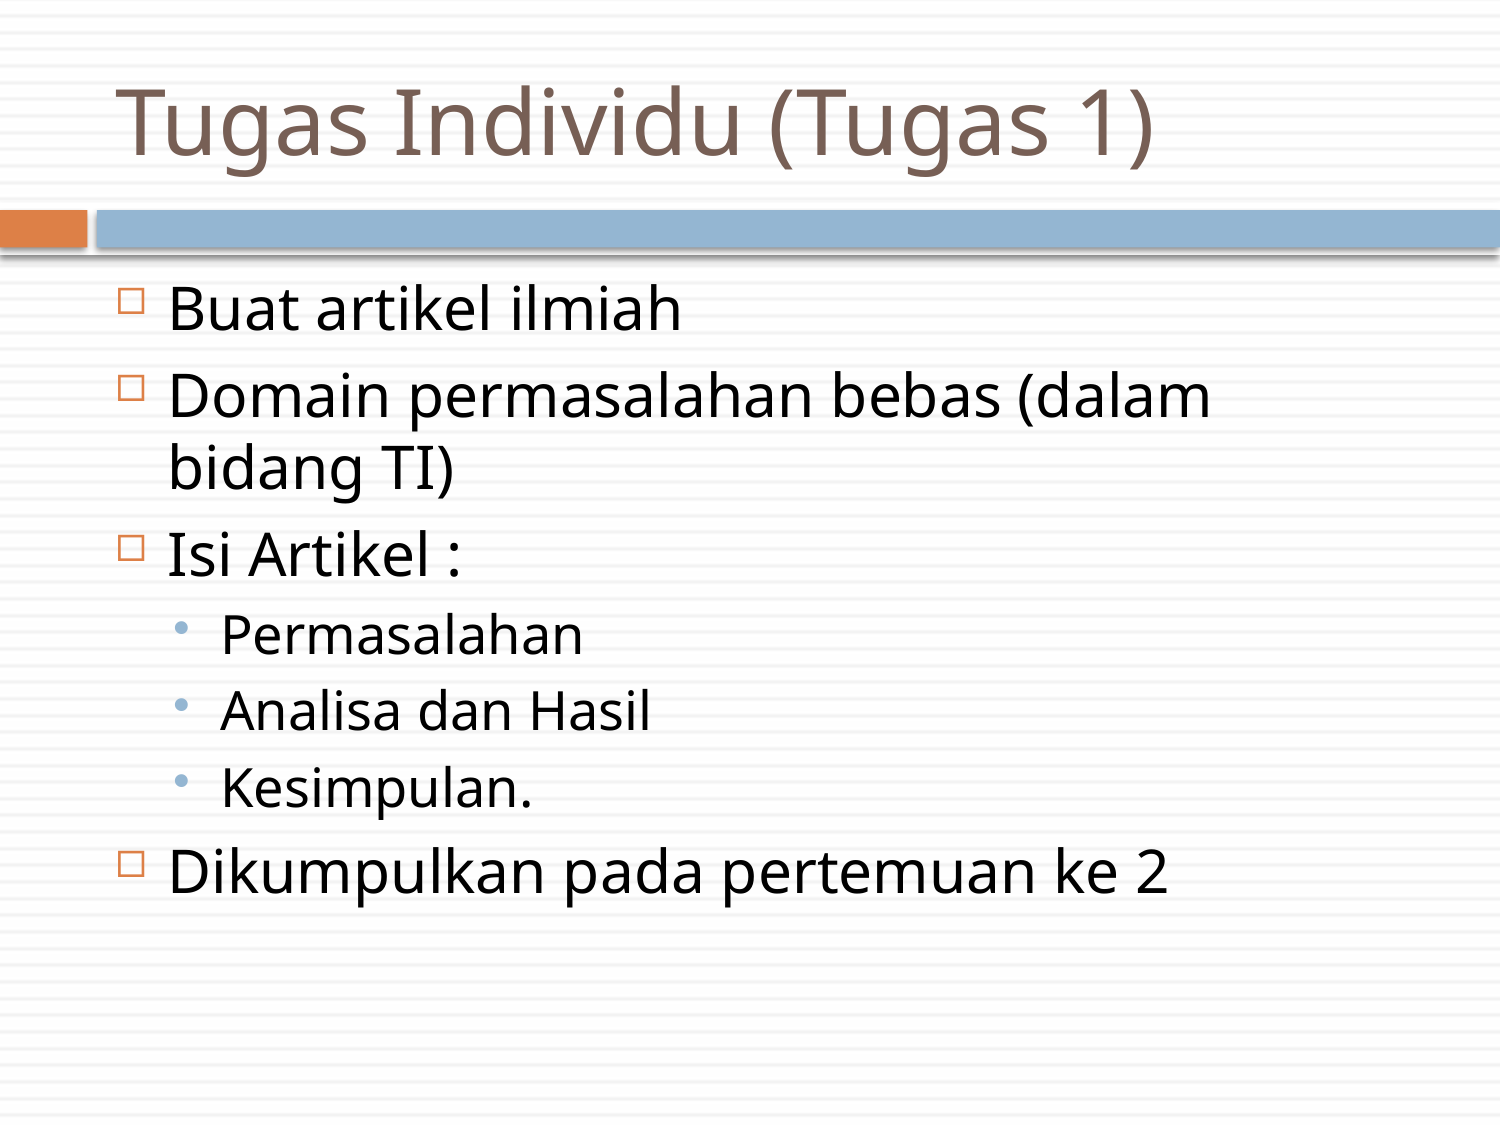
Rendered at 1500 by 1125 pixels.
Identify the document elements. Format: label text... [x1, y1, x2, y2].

list Buat artikel ilmiah Domain permasalahan bebas (dalam bidang TI) Isi Artikel : Permasalahan Analisa dan Hasil Kesimpulan. Dikumpulkan pada pertemuan ke 2 [100, 262, 1438, 1000]
title Tugas Individu (Tugas 1) [100, 37, 1438, 200]
